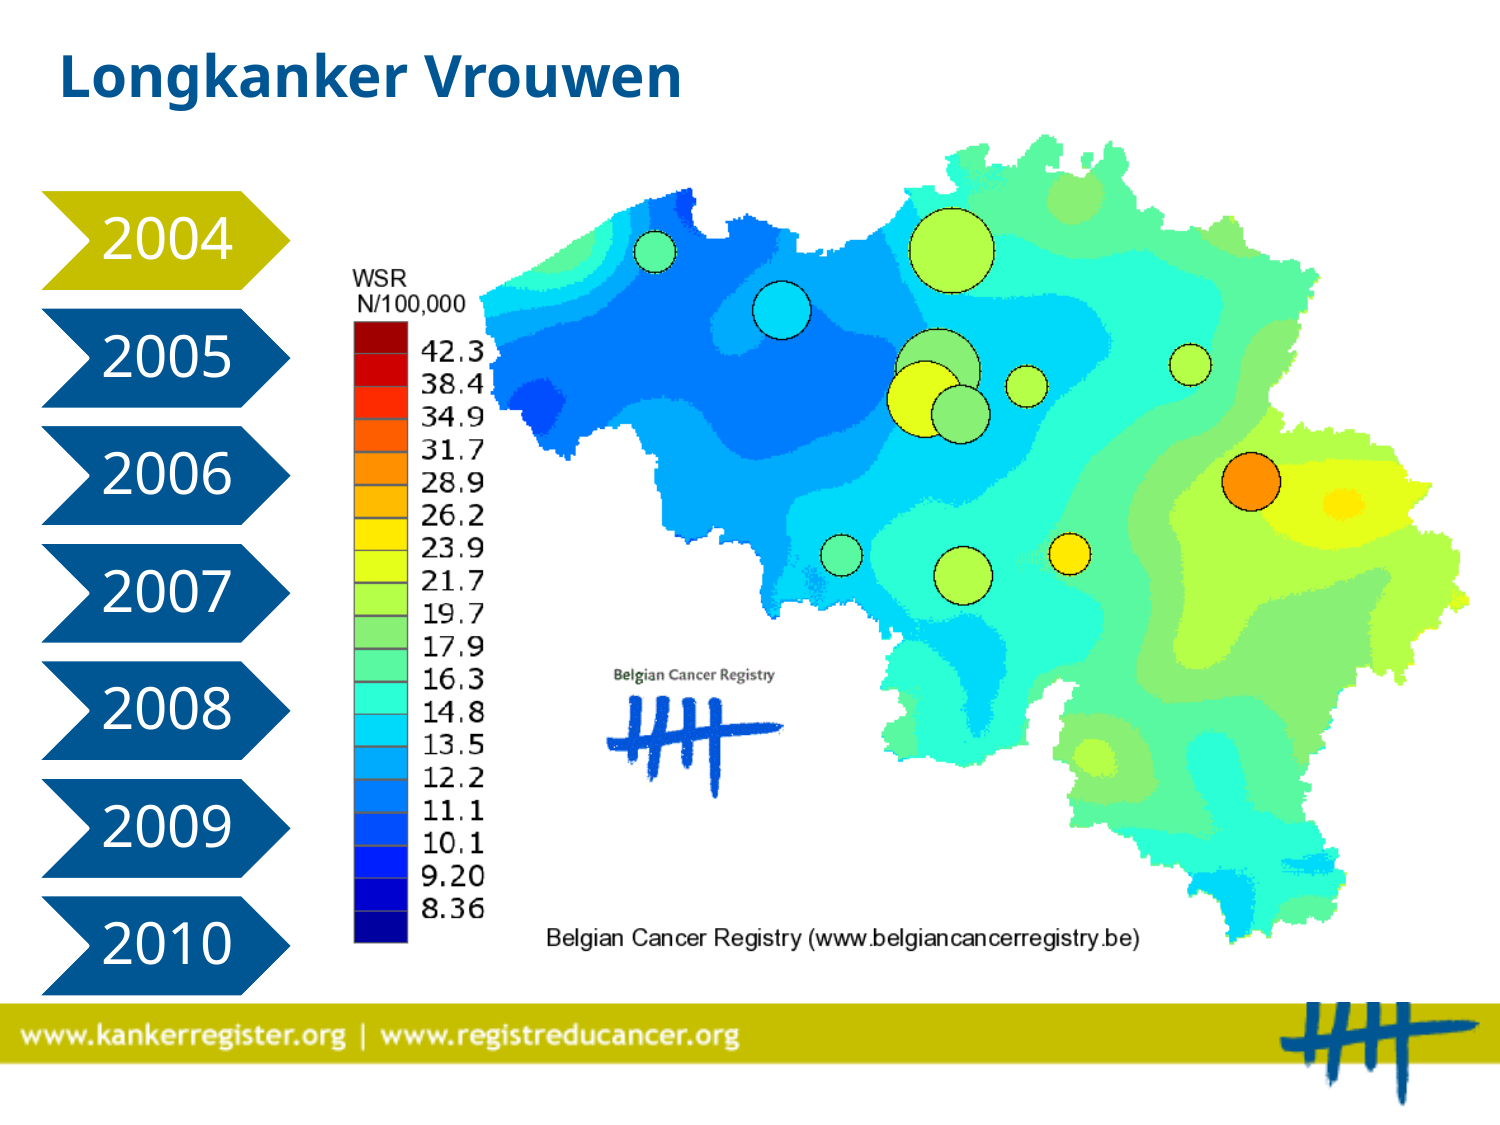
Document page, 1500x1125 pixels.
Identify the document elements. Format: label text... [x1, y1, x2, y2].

picture [0, 0, 1500, 1125]
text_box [0, 188, 330, 998]
title Longkanker Vrouwen [43, 30, 1434, 118]
